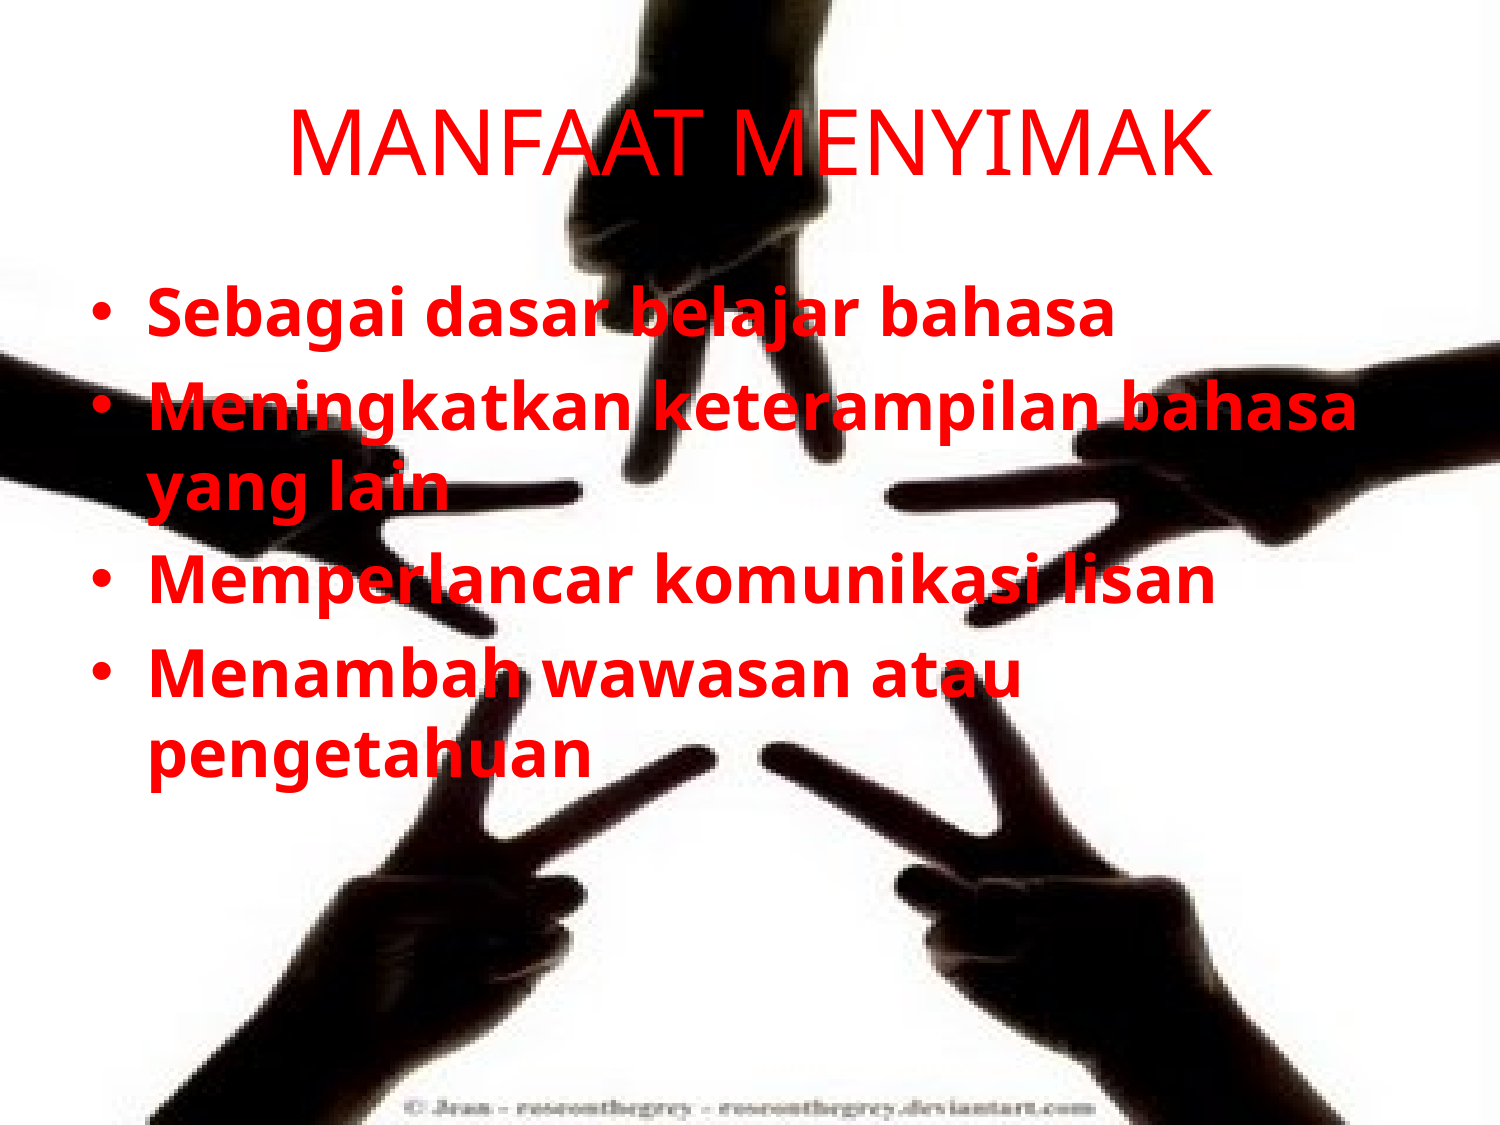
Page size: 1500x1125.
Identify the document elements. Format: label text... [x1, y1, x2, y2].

list Sebagai dasar belajar bahasa Meningkatkan keterampilan bahasa yang lain Memperlancar komunikasi lisan Menambah wawasan atau pengetahuan [75, 262, 1425, 1005]
title MANFAAT MENYIMAK [75, 45, 1425, 233]
picture [0, 0, 1500, 1125]
